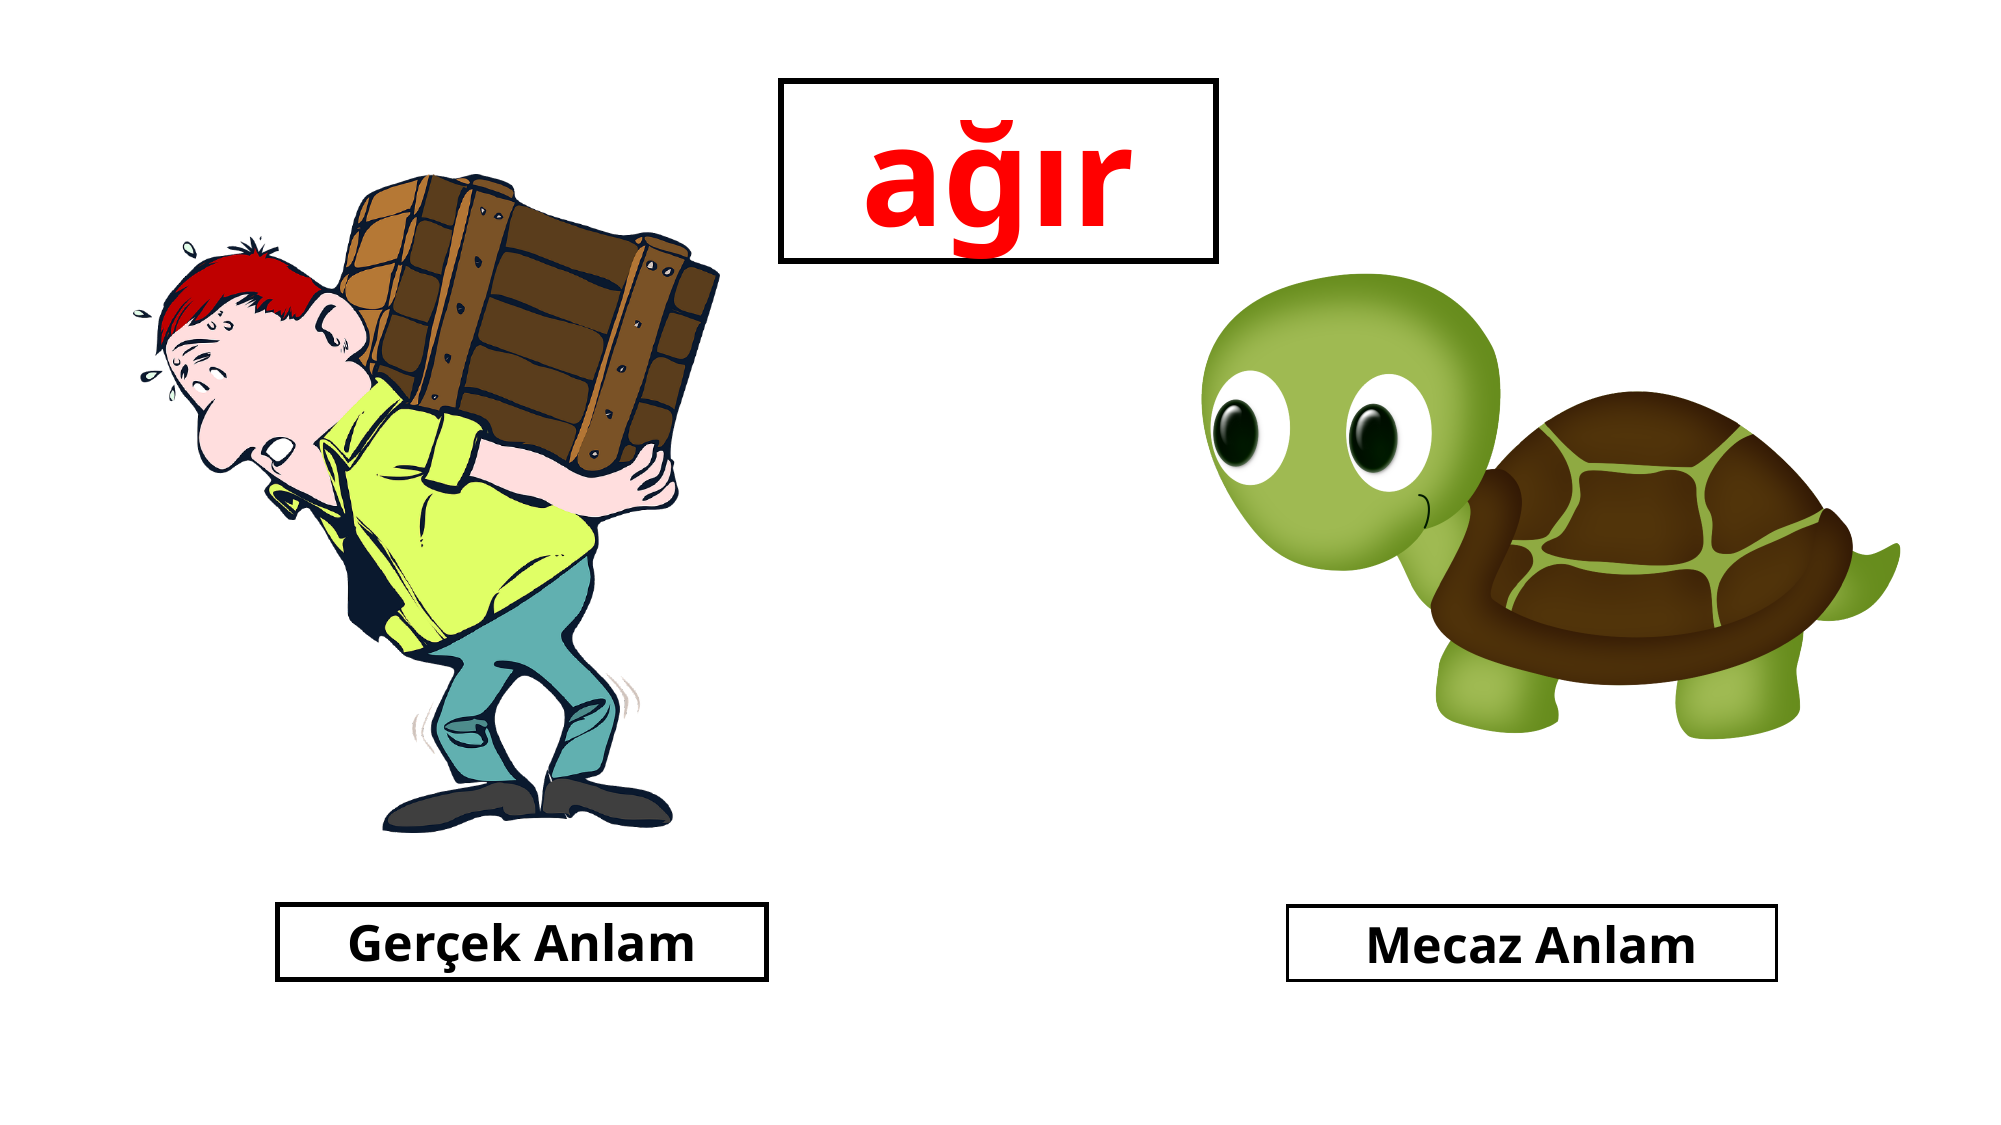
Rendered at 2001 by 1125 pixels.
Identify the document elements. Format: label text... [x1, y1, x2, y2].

picture [1191, 262, 1906, 745]
picture [133, 174, 720, 833]
text_box Gerçek Anlam [276, 903, 768, 980]
text_box Mecaz Anlam [1286, 905, 1777, 982]
text_box ağır [780, 80, 1217, 262]
